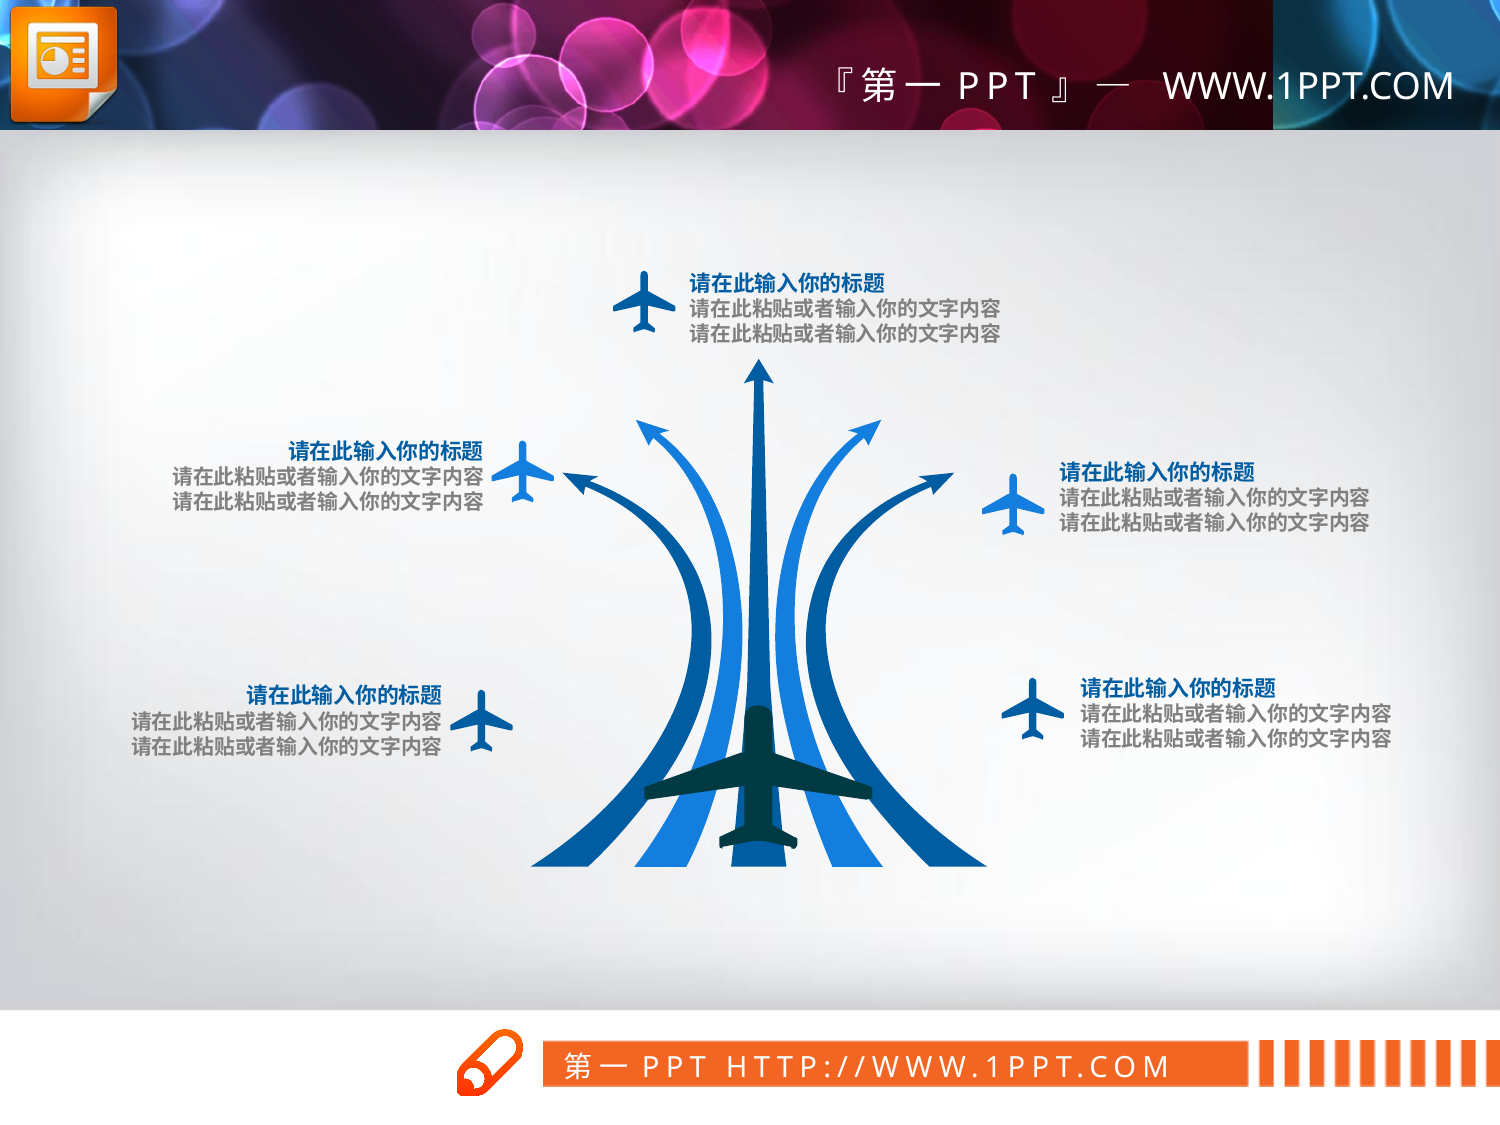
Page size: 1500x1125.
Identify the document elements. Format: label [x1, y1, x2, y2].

text_box [805, 472, 955, 703]
text_box [530, 801, 611, 867]
text_box [743, 361, 774, 703]
text_box [612, 263, 1034, 353]
text_box [139, 431, 554, 521]
text_box [635, 419, 743, 703]
picture [0, 0, 1500, 1012]
text_box [902, 797, 988, 867]
text_box [616, 705, 898, 894]
text_box [775, 419, 882, 703]
text_box [1001, 668, 1425, 758]
text_box [98, 676, 513, 766]
picture [543, 1040, 1500, 1087]
text_box [981, 452, 1404, 542]
text_box [562, 472, 712, 703]
